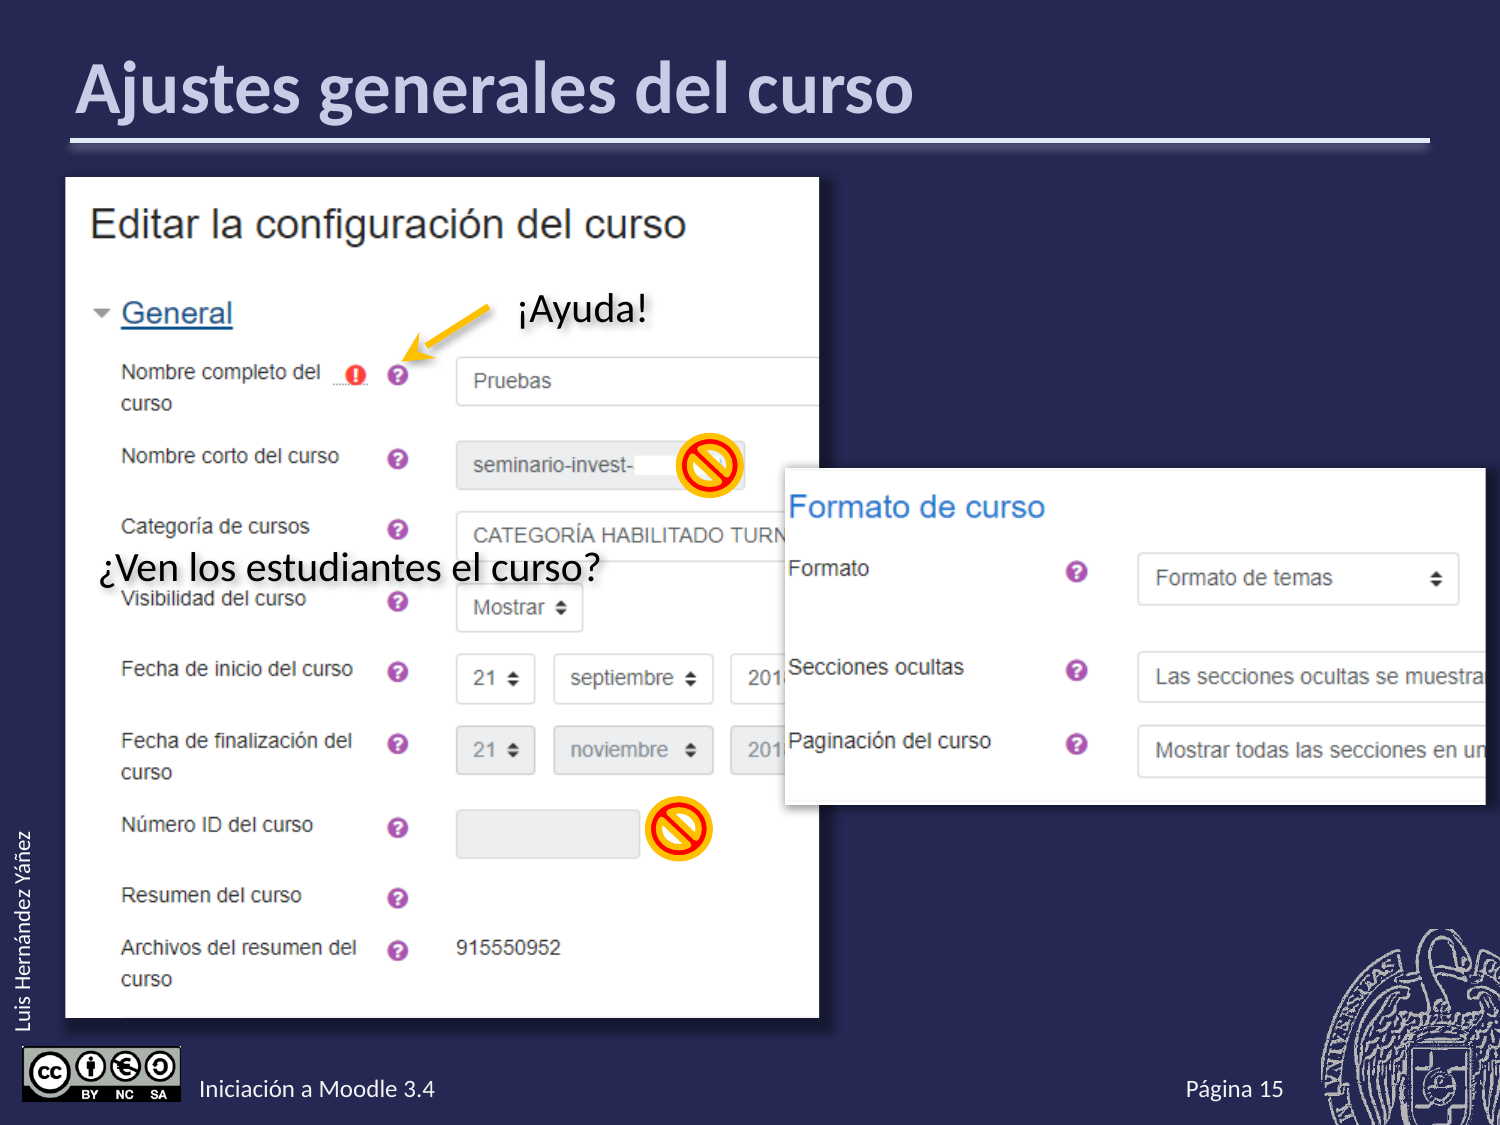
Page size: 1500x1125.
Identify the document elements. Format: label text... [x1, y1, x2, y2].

picture [65, 177, 1486, 1019]
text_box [401, 306, 489, 362]
footer Iniciación a Moodle 3.4 [199, 1042, 1114, 1103]
slide_number Página 14 [1136, 1042, 1285, 1103]
picture [22, 1046, 181, 1102]
title Ajustes generales del curso [75, 46, 1425, 129]
picture [1321, 929, 1500, 1125]
